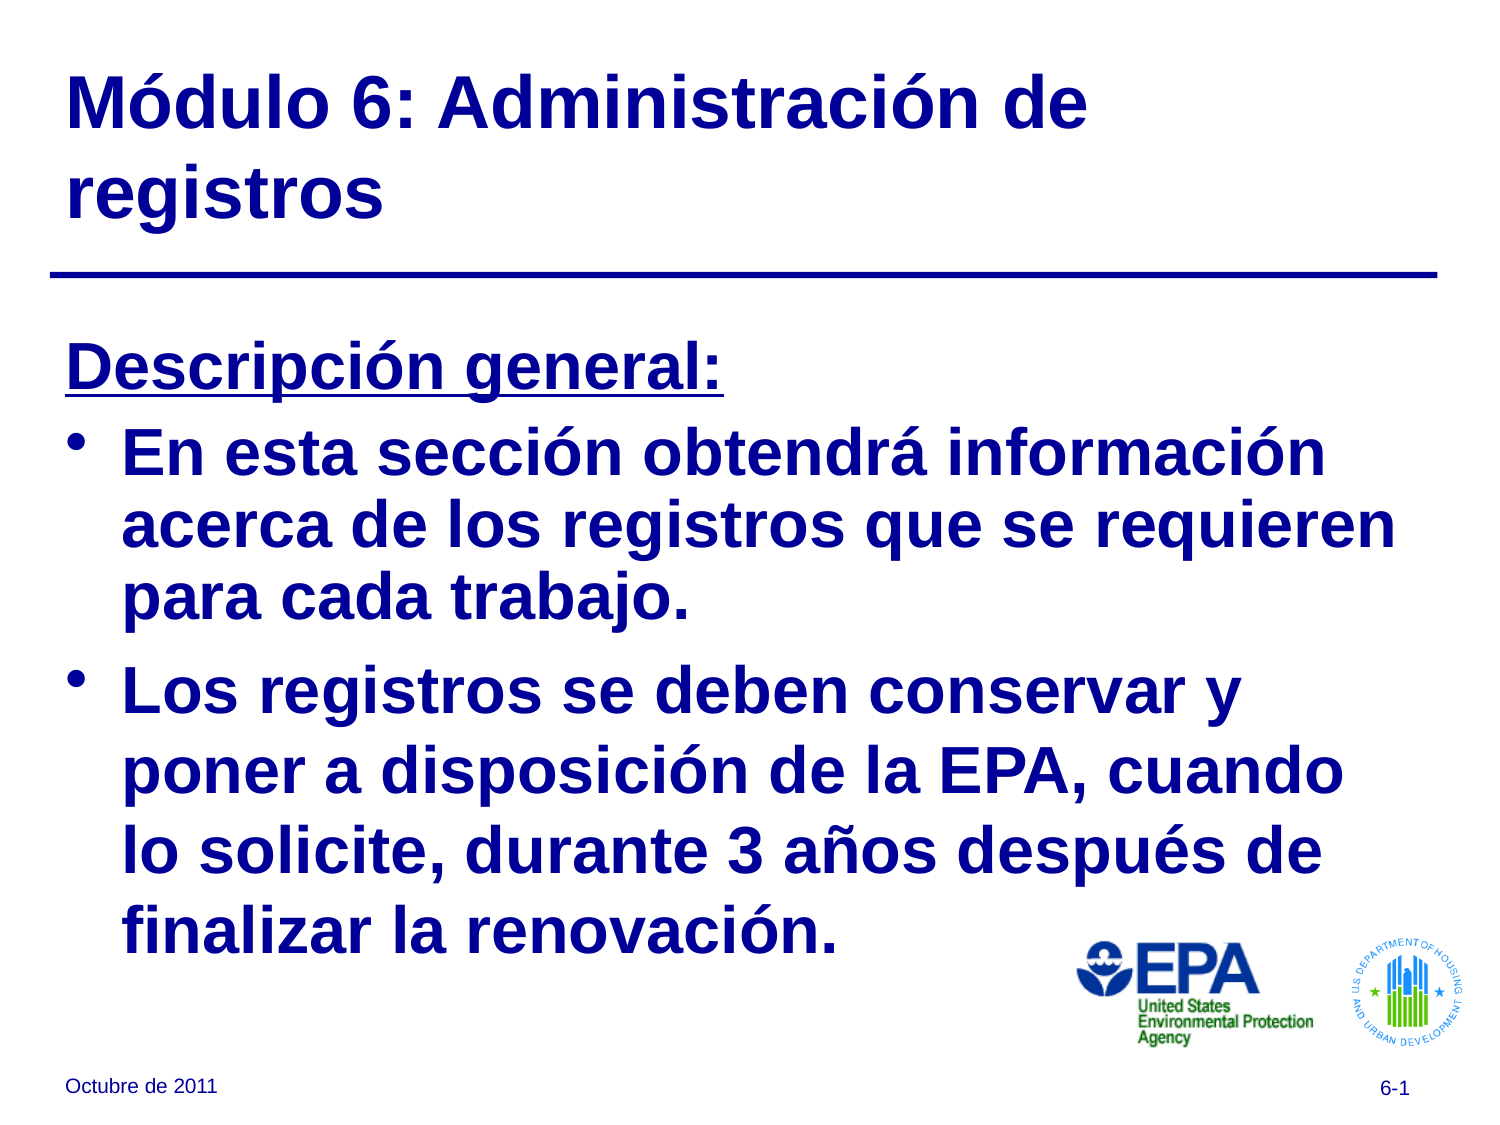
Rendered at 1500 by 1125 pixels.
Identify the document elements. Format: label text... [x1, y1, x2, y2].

list Descripción general: En esta sección obtendrá información acerca de los registros que se requieren para cada trabajo. Los registros se deben conservar y poner a disposición de la EPA, cuando lo solicite, durante 3 años después de finalizar la renovación. [49, 324, 1438, 1001]
picture [1074, 1001, 1319, 1052]
title Módulo 6: Administración de registros [49, 49, 1438, 238]
picture [1350, 937, 1463, 1047]
slide_number Octubre de 2011 [49, 1049, 363, 1125]
slide_number 6-1 [1124, 1049, 1426, 1125]
